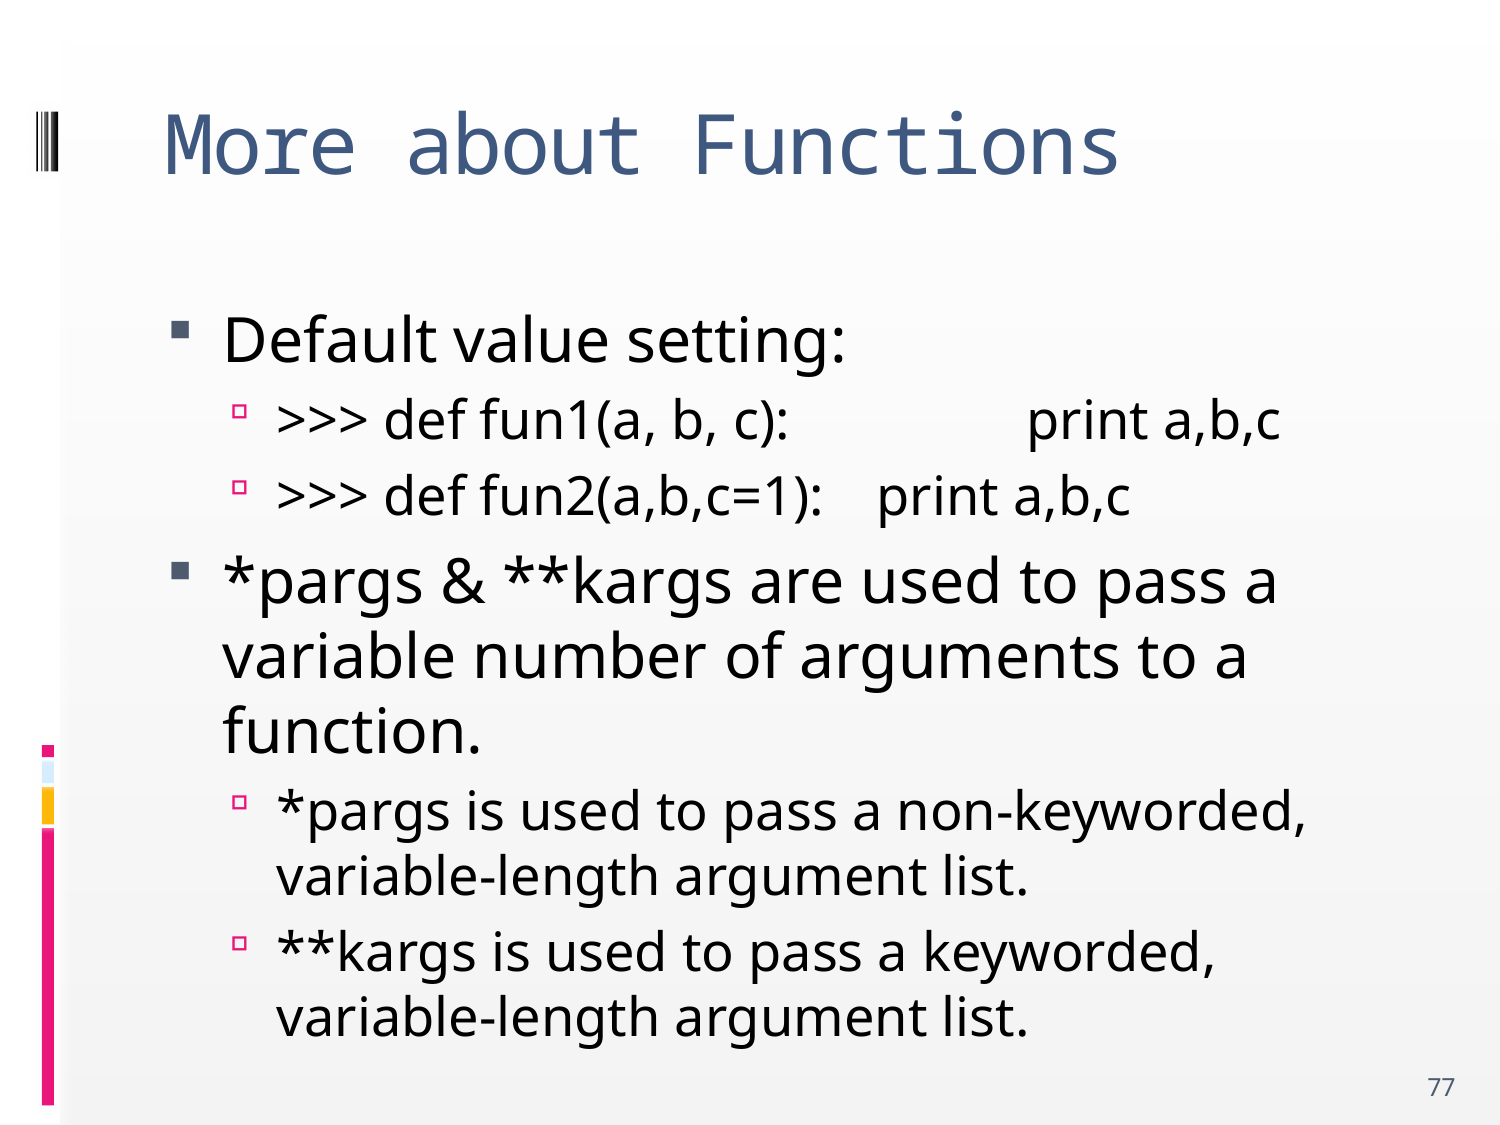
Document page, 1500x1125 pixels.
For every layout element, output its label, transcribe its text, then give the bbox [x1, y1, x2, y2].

title More about Functions [150, 83, 1425, 234]
slide_number 77 [1412, 1052, 1488, 1113]
list Default value setting: >>> def fun1(a, b, c): print a,b,c >>> def fun2(a,b,c=1): print a,b,c *pargs & **kargs are used to pass a variable number of arguments to a function. *pargs is used to pass a non-keyworded, variable-length argument list. **kargs is used to pass a keyworded, variable-length argument list. [140, 292, 1425, 1043]
